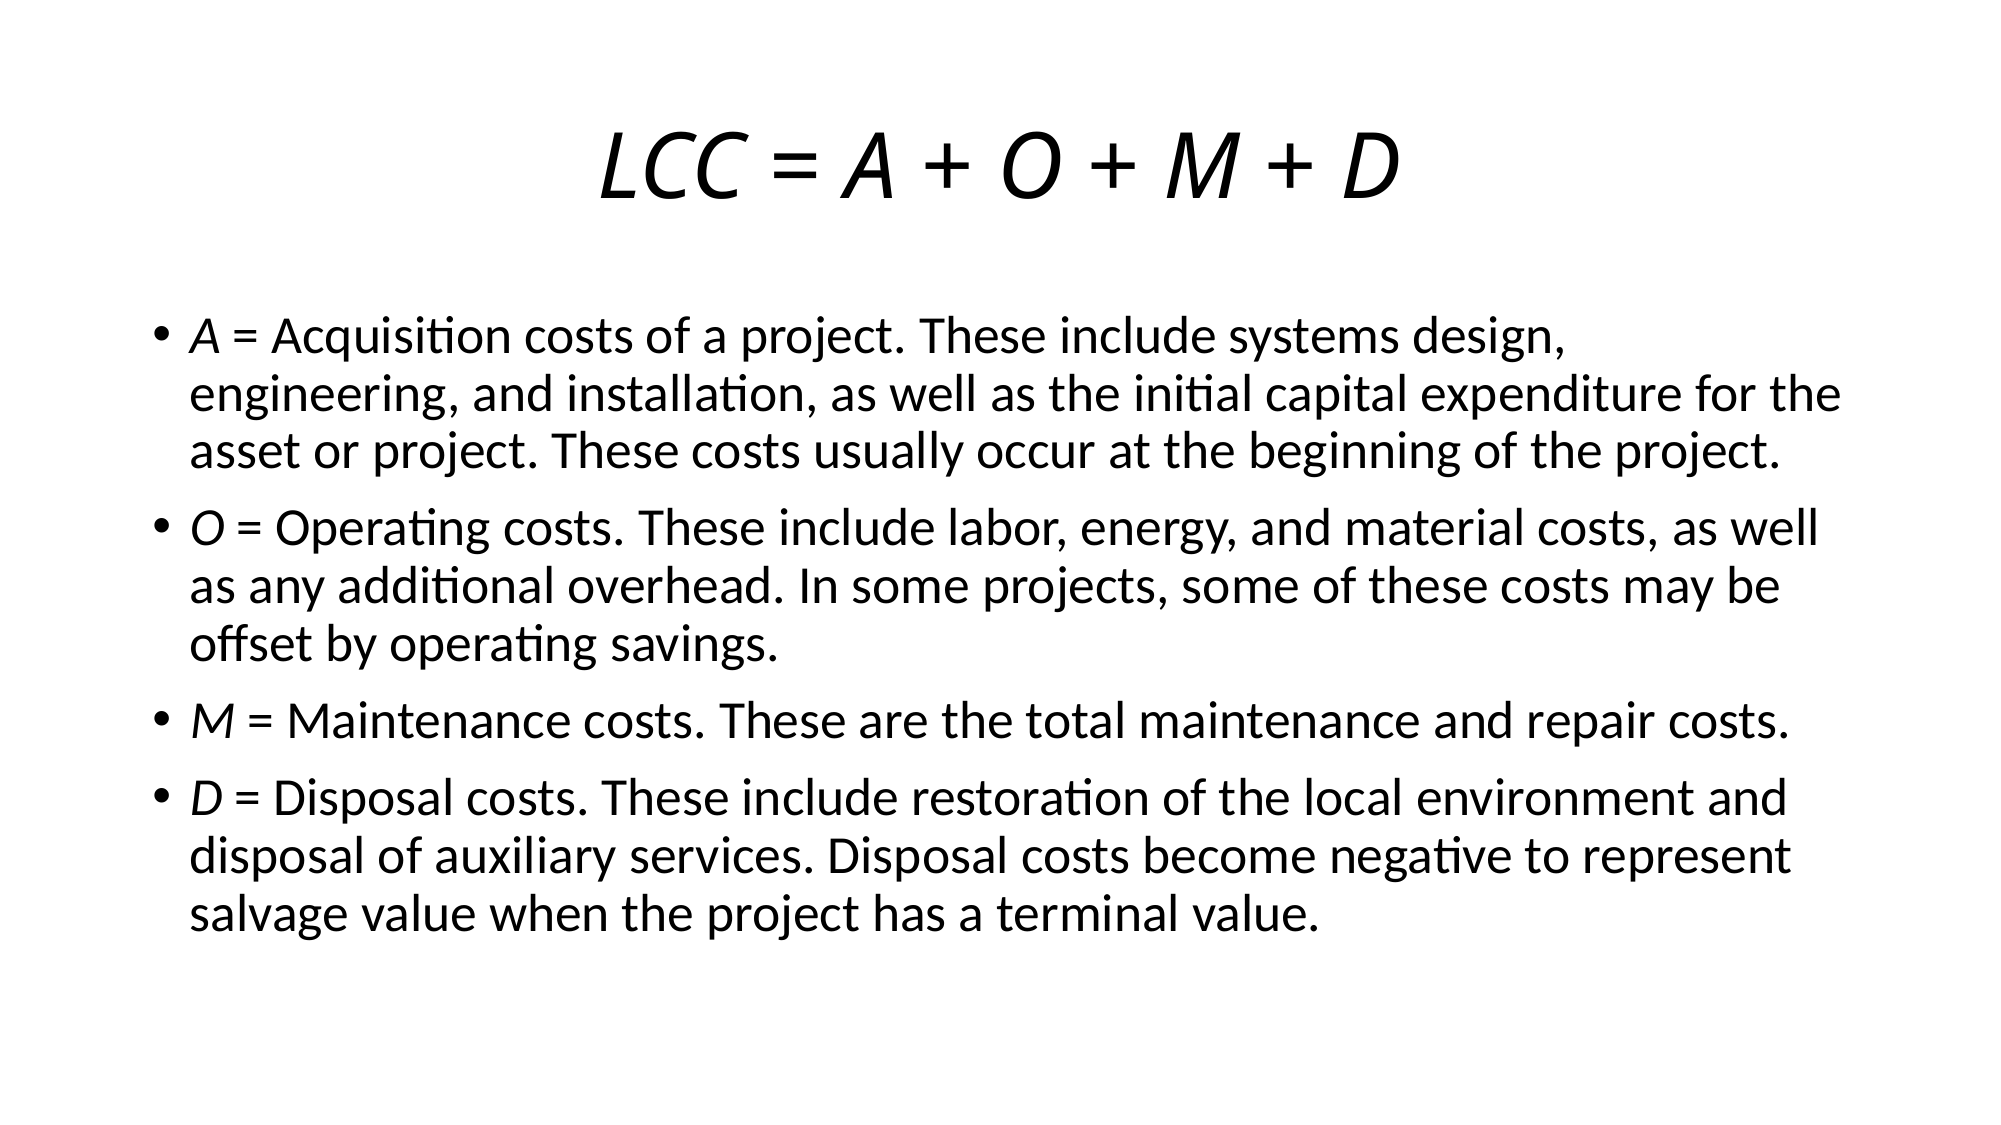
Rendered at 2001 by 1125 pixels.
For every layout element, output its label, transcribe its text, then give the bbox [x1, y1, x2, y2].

list A = Acquisition costs of a project. These include systems design, engineering, and installation, as well as the initial capital expenditure for the asset or project. These costs usually occur at the beginning of the project. O = Operating costs. These include labor, energy, and material costs, as well as any additional overhead. In some projects, some of these costs may be offset by operating savings. M = Maintenance costs. These are the total maintenance and repair costs. D = Disposal costs. These include restoration of the local environment and disposal of auxiliary services. Disposal costs become negative to represent salvage value when the project has a terminal value. [137, 299, 1863, 1014]
title LCC = A + O + M + D [137, 59, 1863, 278]
